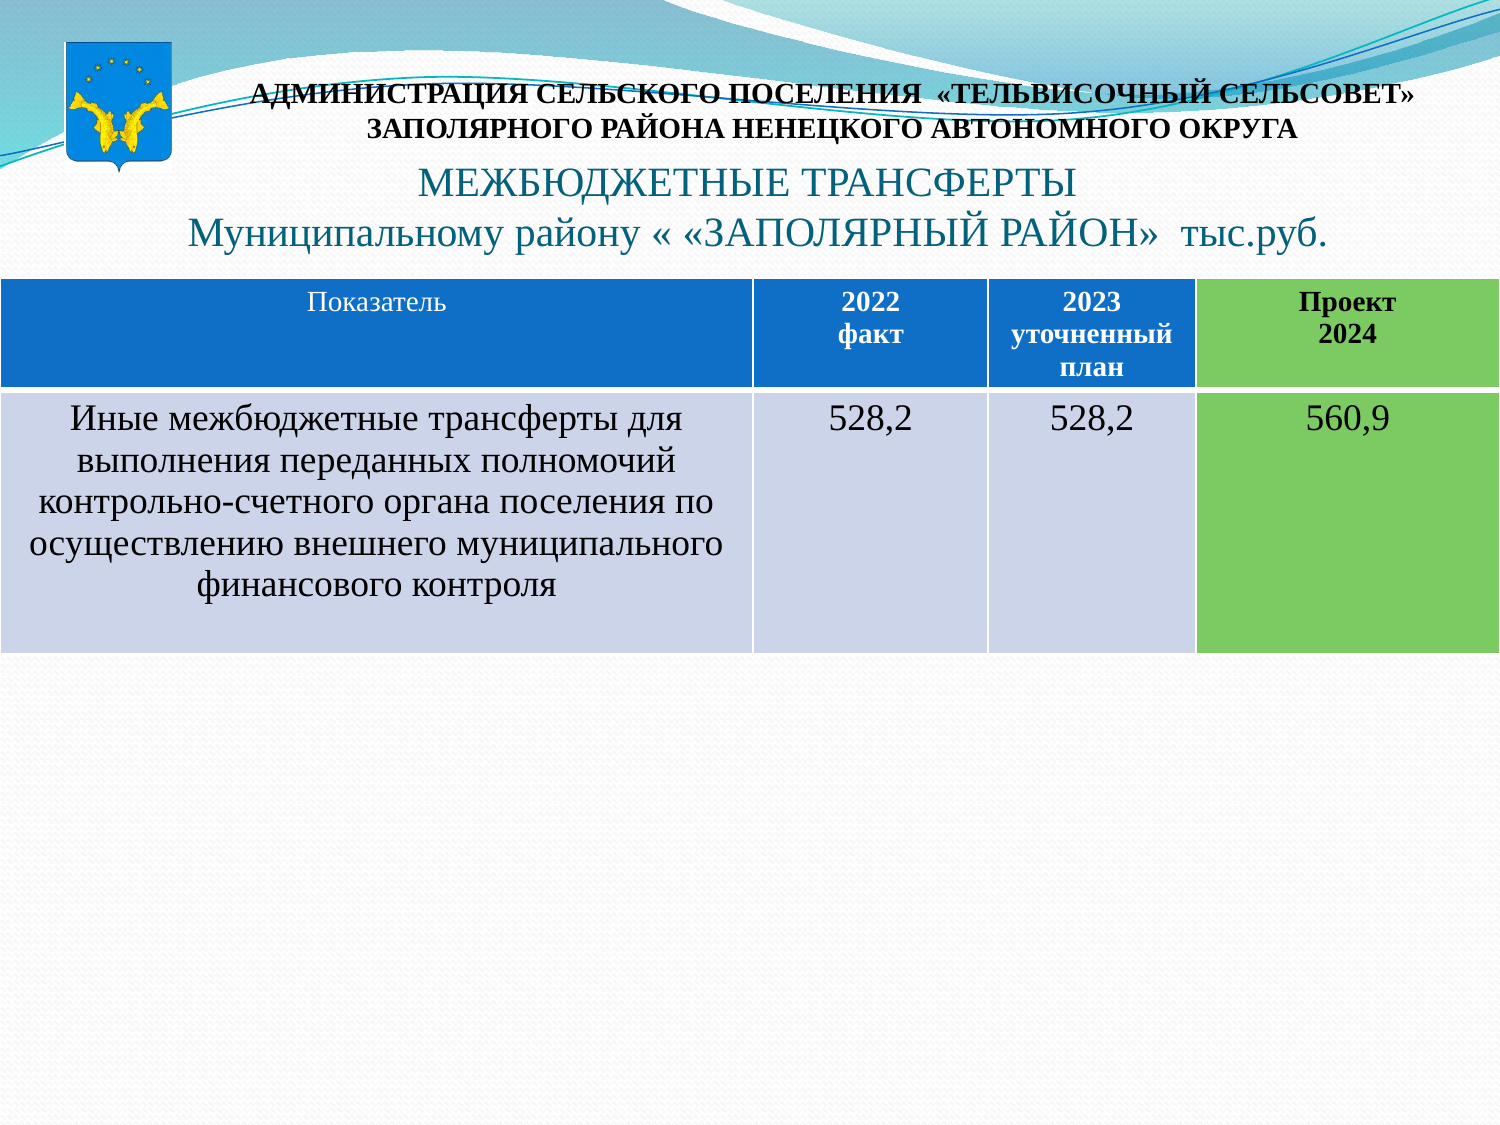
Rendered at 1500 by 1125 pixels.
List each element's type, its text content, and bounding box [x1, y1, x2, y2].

table_header 2023 уточненный план [989, 279, 1195, 387]
table_header Проект 2024 [1197, 279, 1499, 387]
title МЕЖБЮДЖЕТНЫЕ ТРАНСФЕРТЫ Муниципальному району « «ЗАПОЛЯРНЫЙ РАЙОН» тыс.руб. [76, 184, 1440, 256]
picture [64, 42, 172, 173]
table_cell 528,2 [989, 393, 1195, 653]
table_header Показатель [1, 279, 752, 387]
text_box АДМИНИСТРАЦИЯ СЕЛЬСКОГО ПОСЕЛЕНИЯ «ТЕЛЬВИСОЧНЫЙ СЕЛЬСОВЕТ» ЗАПОЛЯРНОГО РАЙОНА НЕНЕЦКОГО АВТОНОМНОГО ОКРУГА [206, 66, 1459, 152]
table_header 2022 факт [754, 279, 987, 387]
table_cell Иные межбюджетные трансферты для выполнения переданных полномочий контрольно-счетного органа поселения по осуществлению внешнего муниципального финансового контроля [1, 393, 752, 653]
table_cell 560,9 [1197, 393, 1499, 653]
table_cell 528,2 [754, 393, 987, 653]
